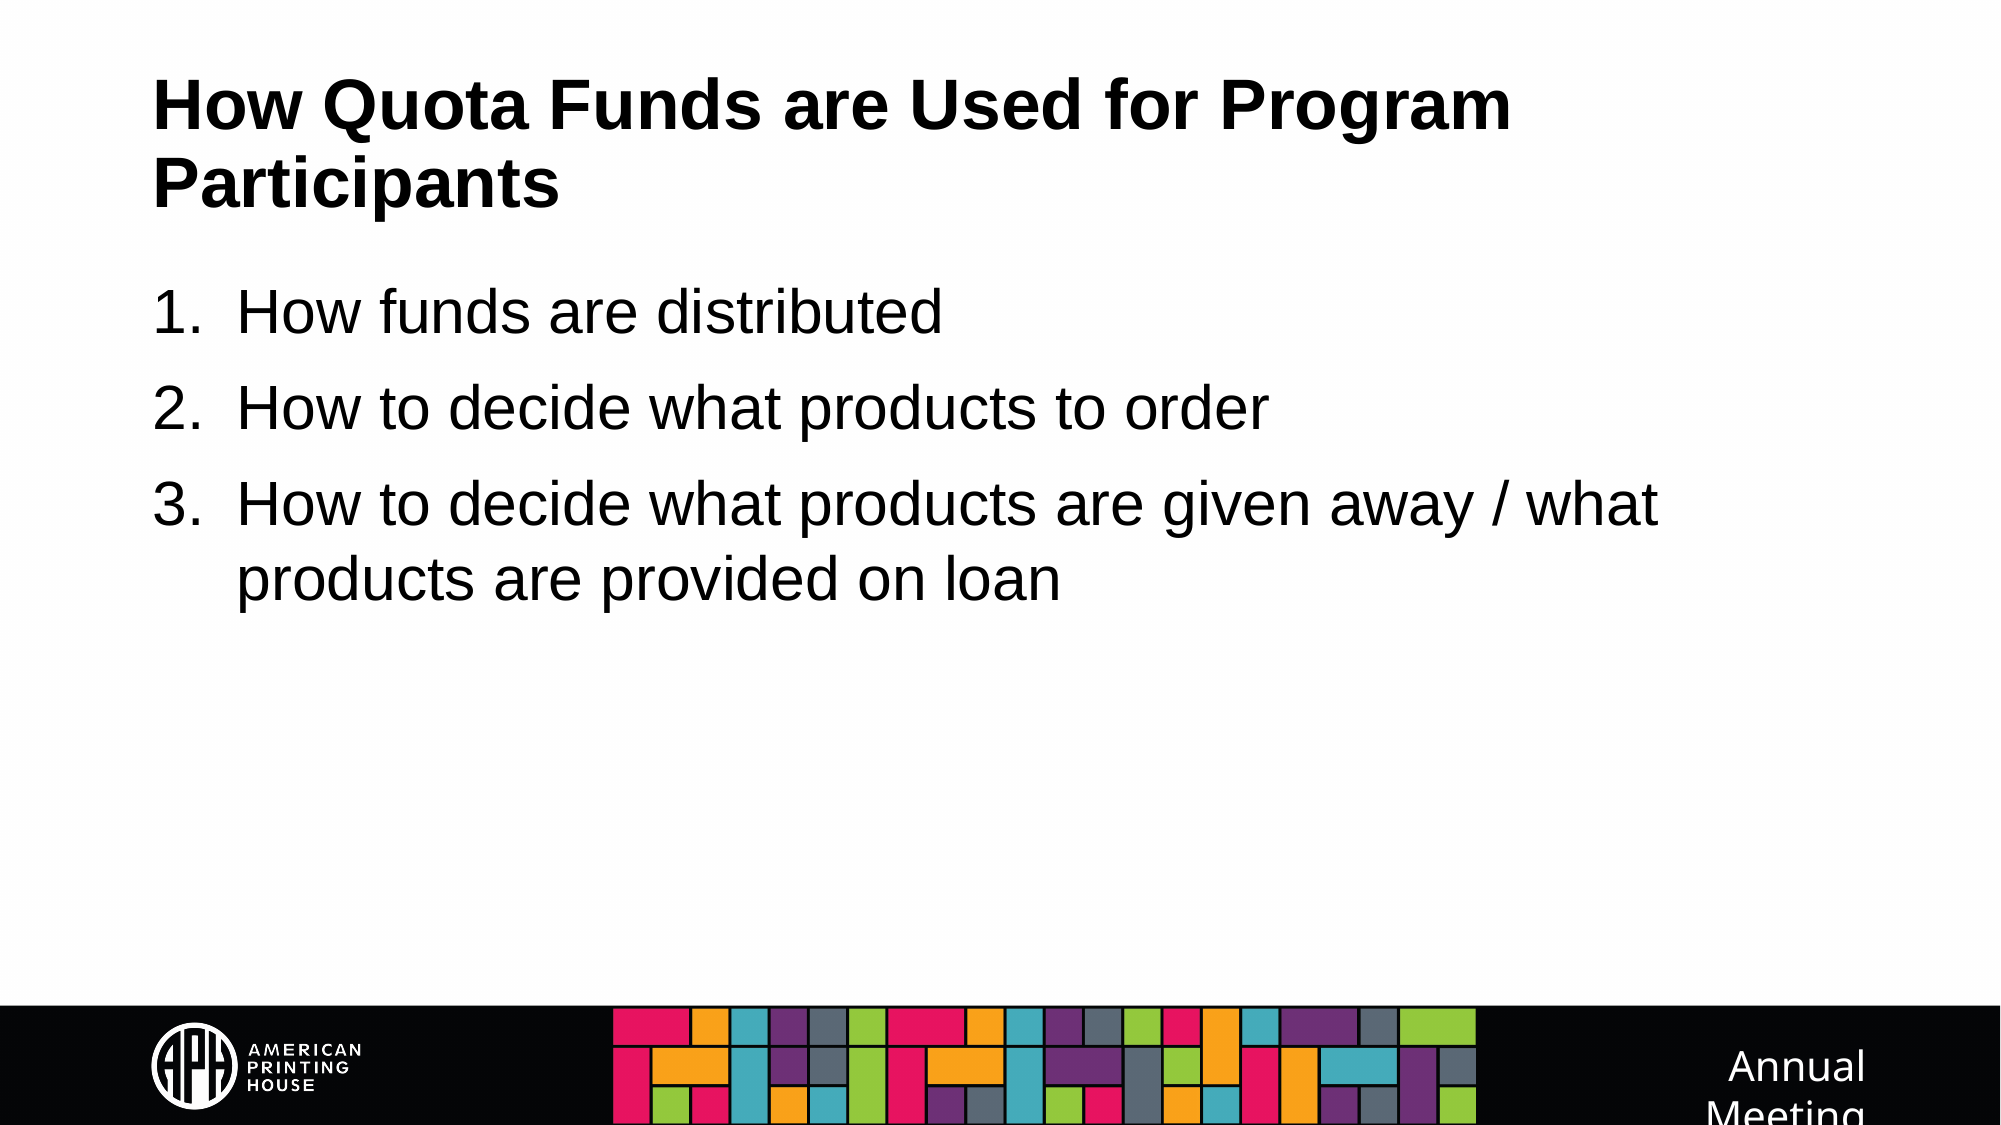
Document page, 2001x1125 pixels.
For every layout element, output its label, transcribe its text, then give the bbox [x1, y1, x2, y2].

list How funds are distributed How to decide what products to order How to decide what products are given away / what products are provided on loan [137, 263, 1863, 909]
title How Quota Funds are Used for Program Participants [137, 59, 1863, 232]
picture [1711, 1105, 1719, 1125]
picture [1727, 1107, 1734, 1125]
picture [1821, 1111, 1833, 1125]
picture [1846, 1111, 1858, 1125]
picture [1748, 1111, 1760, 1118]
picture [1771, 1111, 1783, 1118]
picture [0, 0, 2001, 1125]
